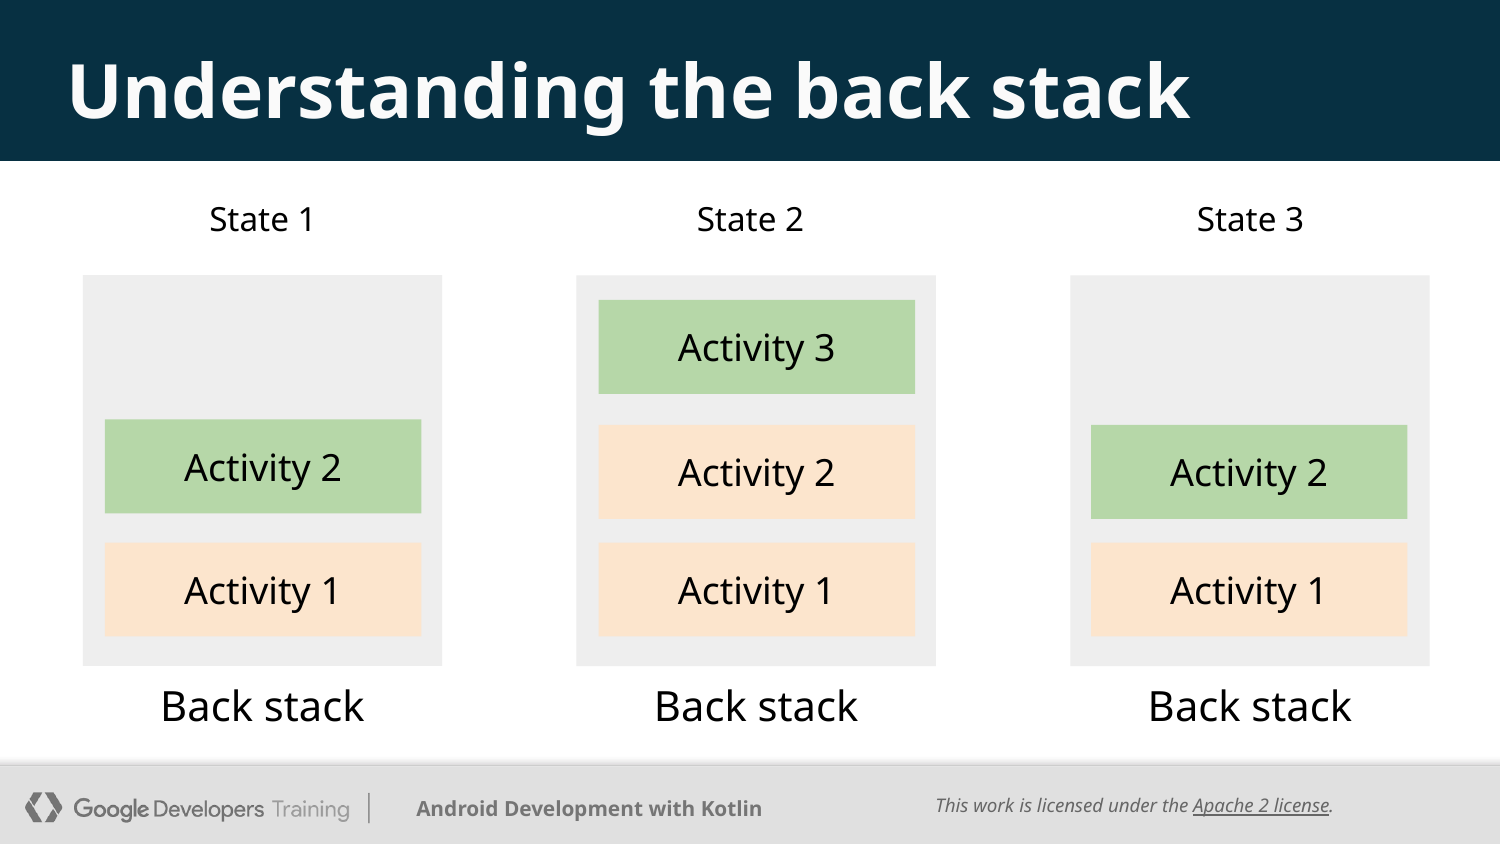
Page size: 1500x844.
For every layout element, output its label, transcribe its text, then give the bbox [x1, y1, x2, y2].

text_box Activity 2 [598, 424, 916, 519]
text_box Activity 1 [104, 542, 422, 637]
text_box Activity 2 [1091, 424, 1408, 519]
text_box [82, 275, 443, 666]
text_box State 1 [83, 199, 443, 237]
picture [0, 161, 1500, 844]
text_box [1070, 275, 1430, 667]
text_box [576, 275, 936, 667]
text_box Back stack [576, 679, 936, 729]
text_box Activity 2 [104, 419, 422, 514]
text_box Activity 1 [598, 542, 916, 637]
text_box Back stack [1070, 679, 1430, 729]
title Understanding the back stack [51, 28, 1449, 122]
text_box Activity 3 [598, 299, 916, 394]
text_box Activity 1 [1091, 542, 1408, 637]
text_box State 2 [570, 199, 931, 237]
text_box State 3 [1070, 199, 1431, 237]
text_box Back stack [82, 679, 443, 729]
